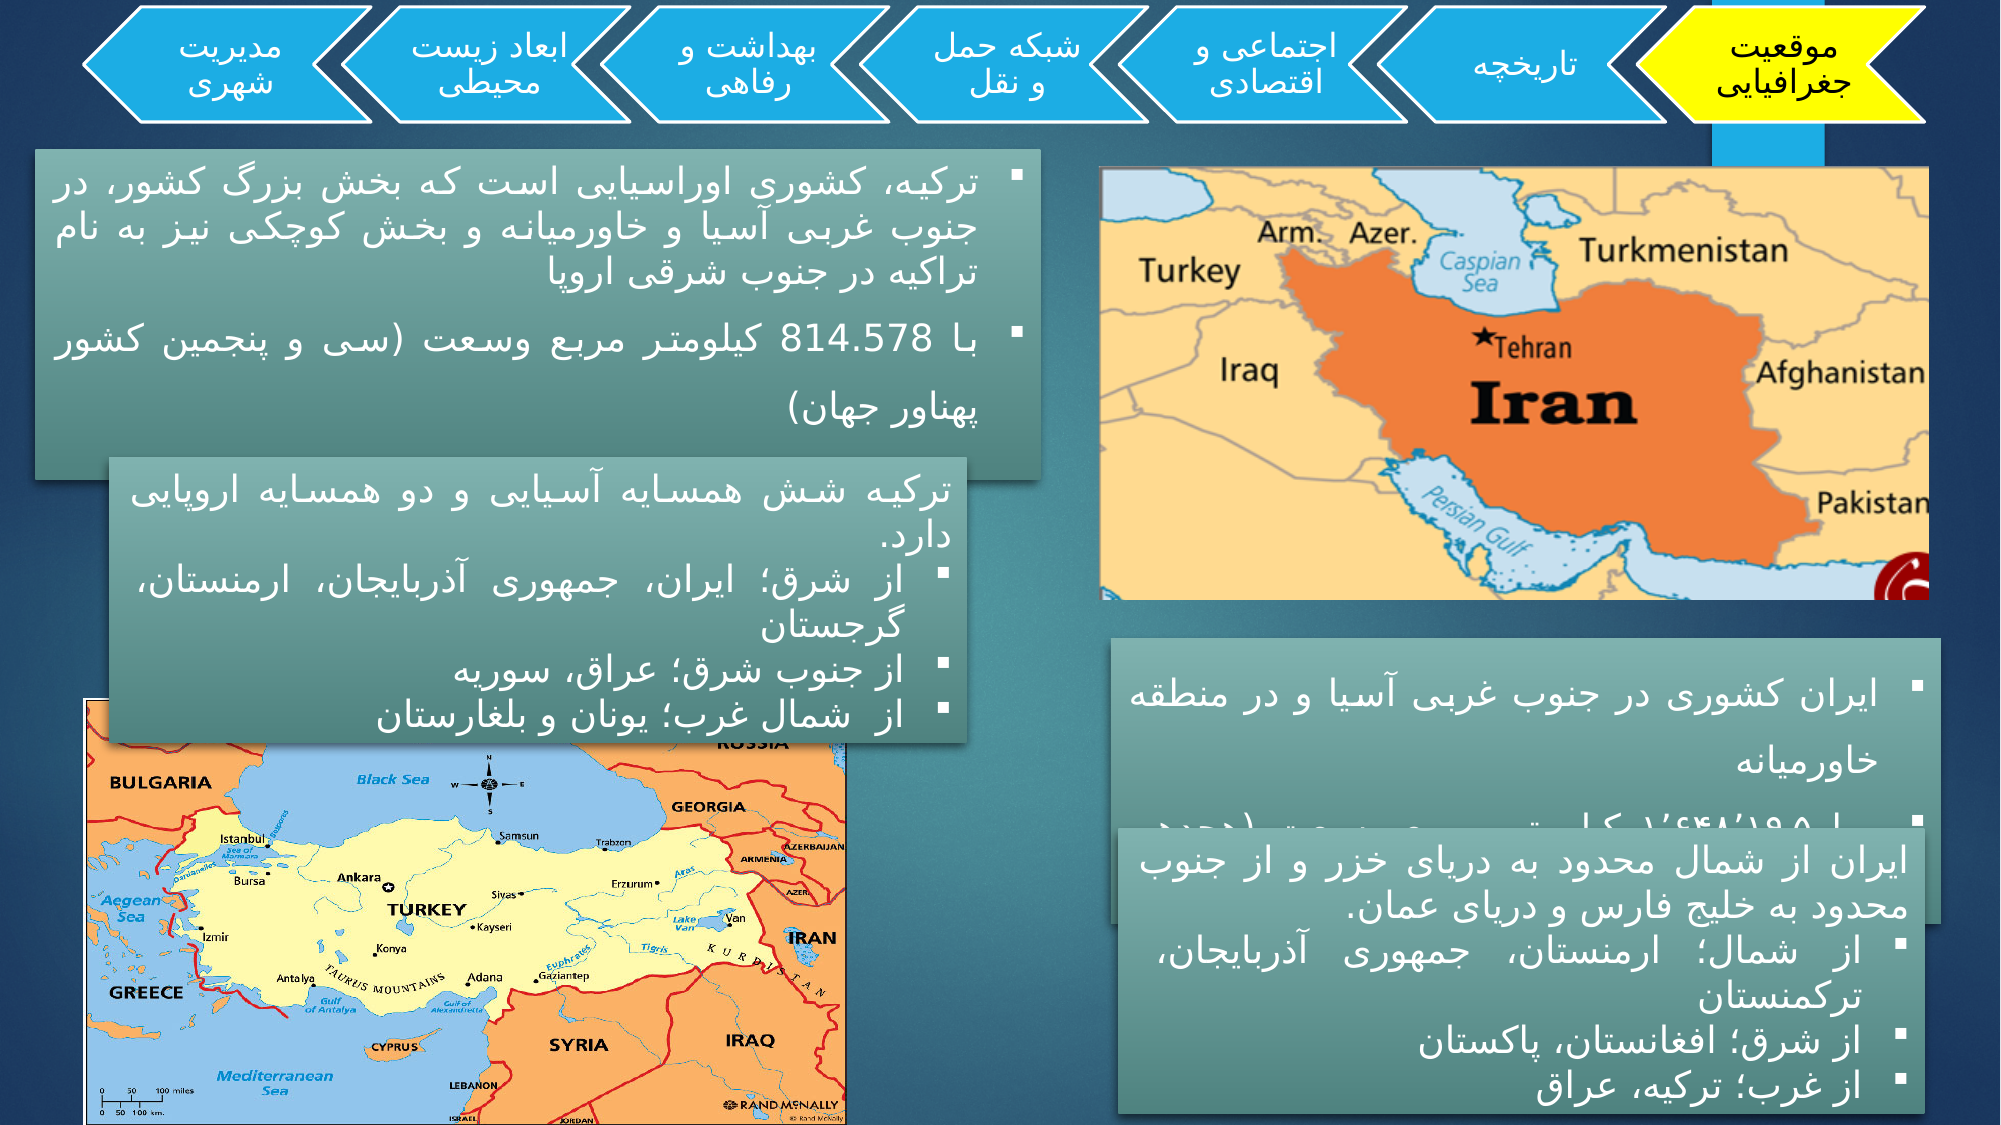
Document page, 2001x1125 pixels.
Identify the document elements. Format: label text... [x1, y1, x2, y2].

text_box ایران کشوری در جنوب غربی آسیا و در منطقه خاورمیانه با ۱٬۶۴۸٬۱۹۵ کیلومتر مربع وسعت (هجدهم درجهان) [1110, 638, 1941, 924]
picture [1098, 132, 1930, 601]
text_box ترکیه شش همسایه آسیایی و دو همسایه اروپایی دارد. از شرق؛ ایران، جمهوری آذربایجان، ارمنستان، گرجستان از جنوب شرق؛ عراق، سوریه از شمال غرب؛ یونان و بلغارستان [109, 457, 967, 743]
picture [0, 437, 847, 1125]
text_box ترکیه، کشوری اوراسیایی است که بخش بزرگ کشور، در جنوب غربی آسیا و خاورمیانه و بخش کوچکی نیز به نام تراکیه در جنوب شرقی اروپا با 814.578 کیلومتر مربع وسعت (سی و پنجمین کشور پهناور جهان) [35, 149, 1041, 480]
picture [1411, 1114, 1575, 1125]
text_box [83, 0, 1925, 132]
text_box ایران از شمال محدود به دریای خزر و از جنوب محدود به خلیج فارس و دریای عمان. از شمال؛ ارمنستان، جمهوری آذربایجان، ترکمنستان از شرق؛ افغانستان، پاکستان از غرب؛ ترکیه، عراق [1118, 828, 1925, 1114]
